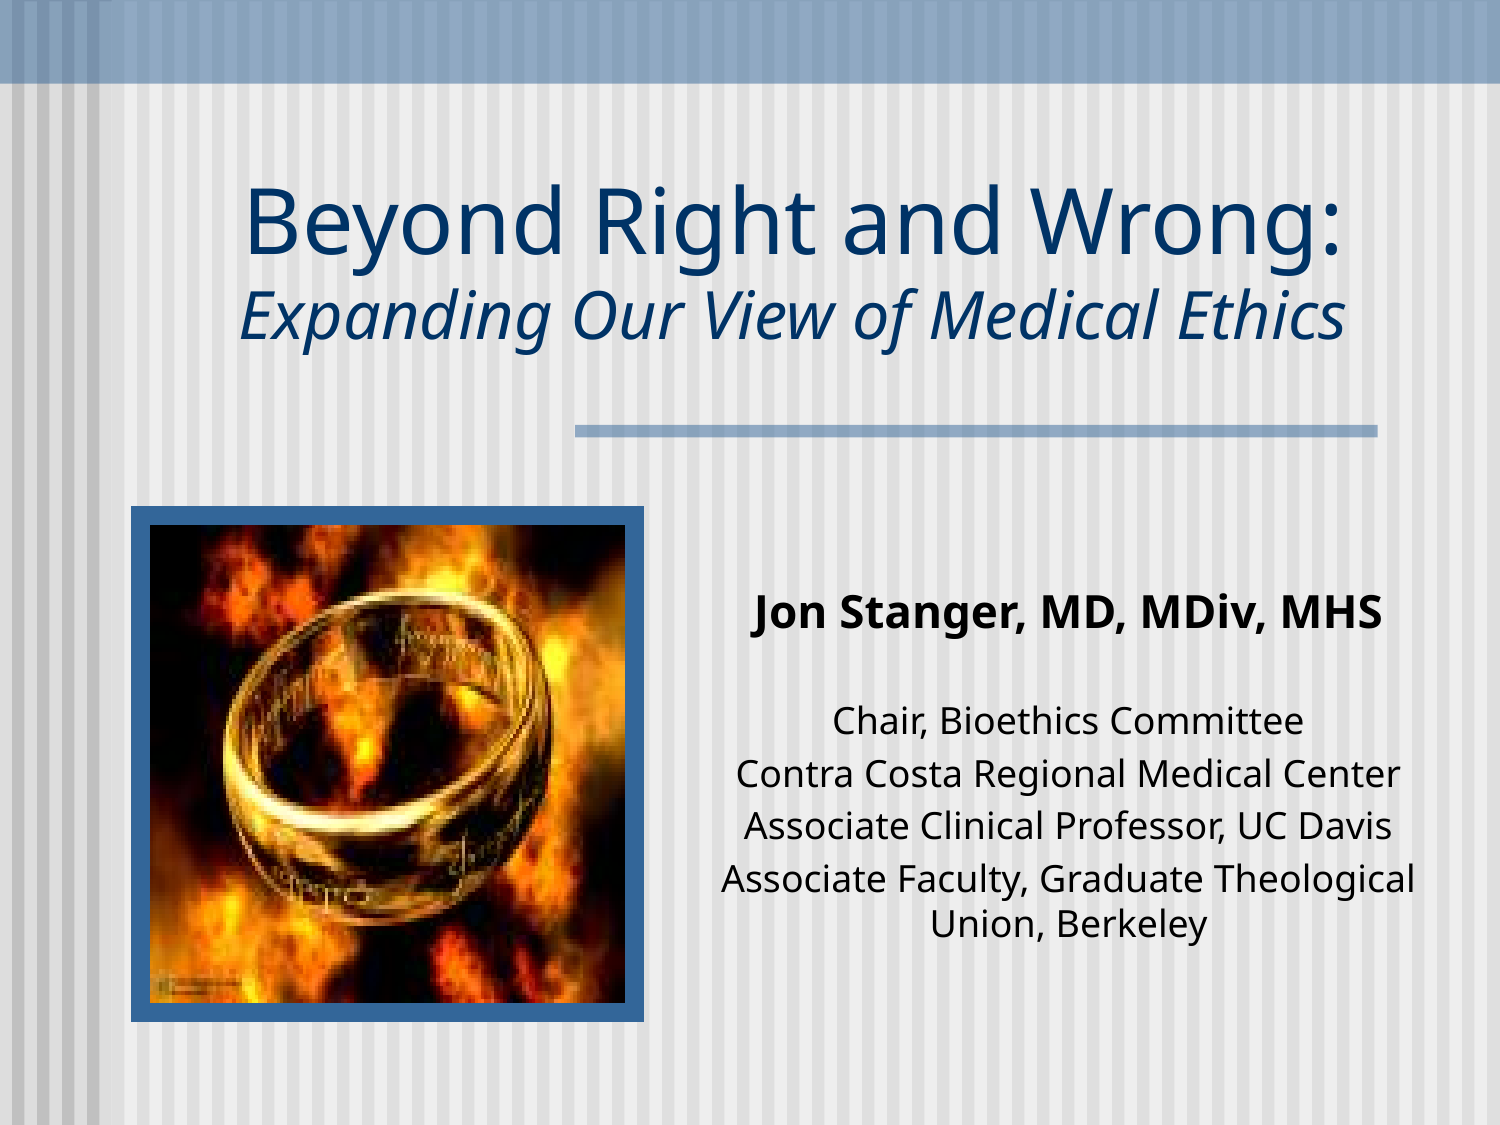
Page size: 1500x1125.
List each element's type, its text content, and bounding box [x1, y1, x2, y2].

title Beyond Right and Wrong: Expanding Our View of Medical Ethics [124, 154, 1463, 361]
picture [149, 524, 626, 1004]
text_box Jon Stanger, MD, MDiv, MHS Chair, Bioethics Committee Contra Costa Regional Medical Center Associate Clinical Professor, UC Davis Associate Faculty, Graduate Theological Union, Berkeley [675, 575, 1463, 1005]
text_box [162, 974, 763, 1050]
